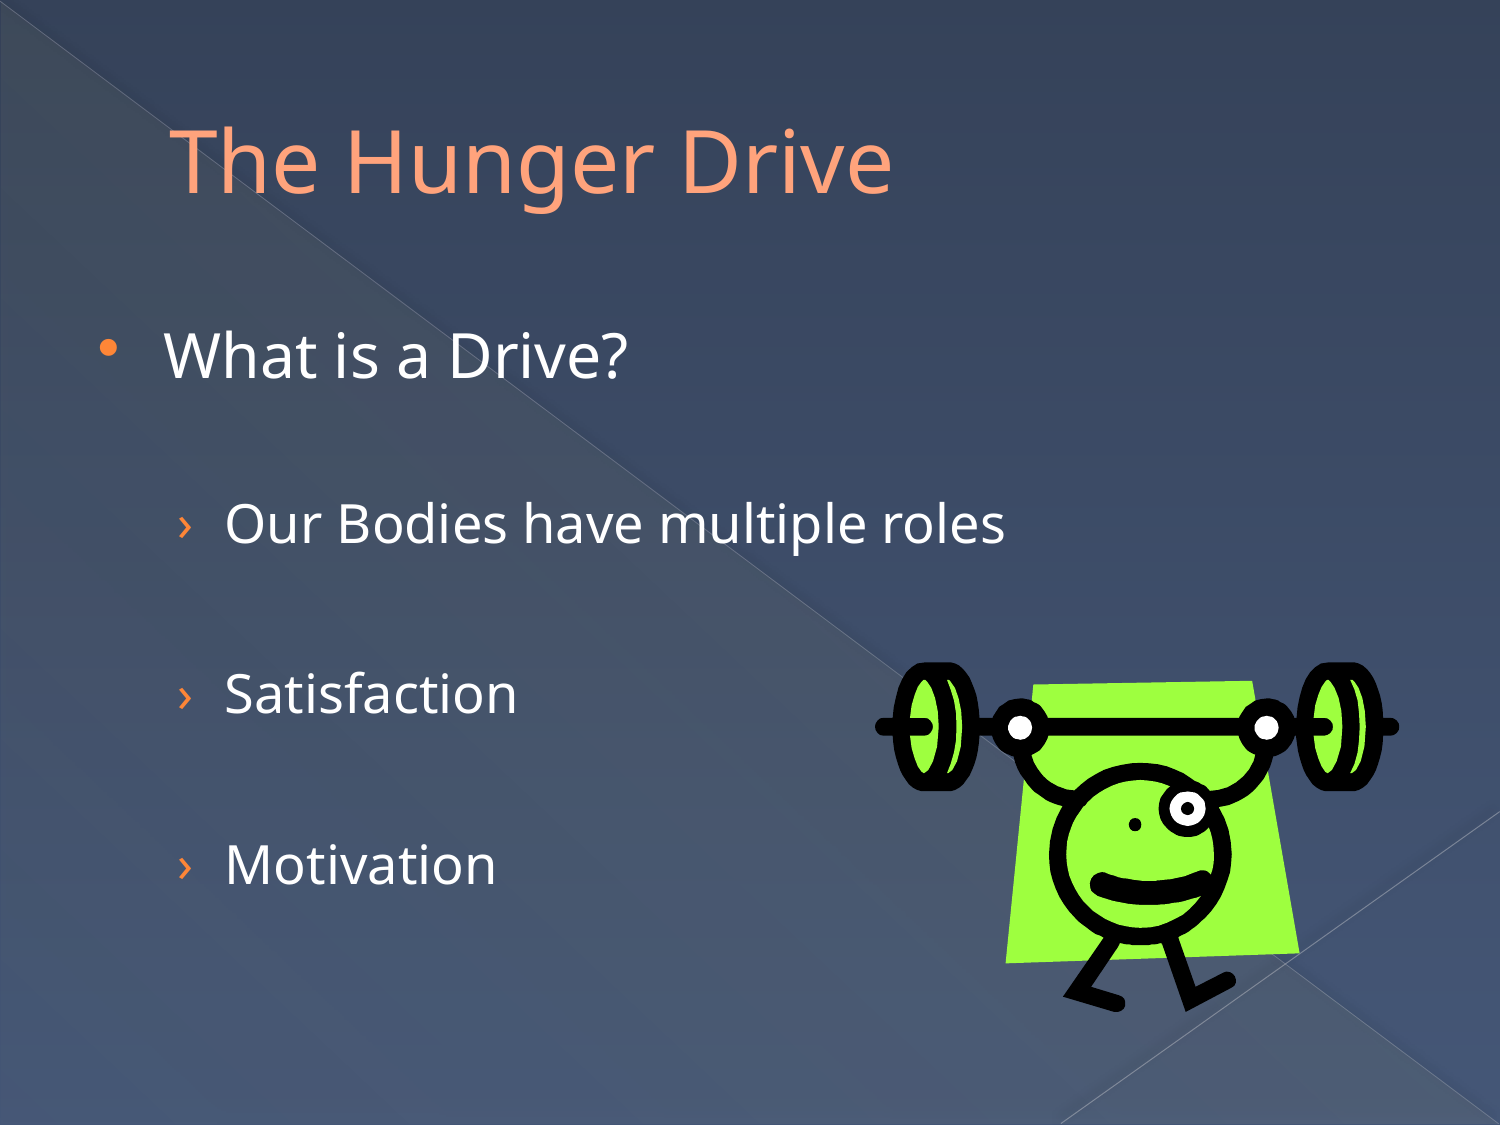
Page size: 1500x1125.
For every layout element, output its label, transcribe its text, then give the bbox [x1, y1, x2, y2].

list What is a Drive? Our Bodies have multiple roles Satisfaction Motivation [75, 308, 1425, 1059]
title The Hunger Drive [75, 43, 1425, 274]
picture [874, 662, 1400, 1013]
